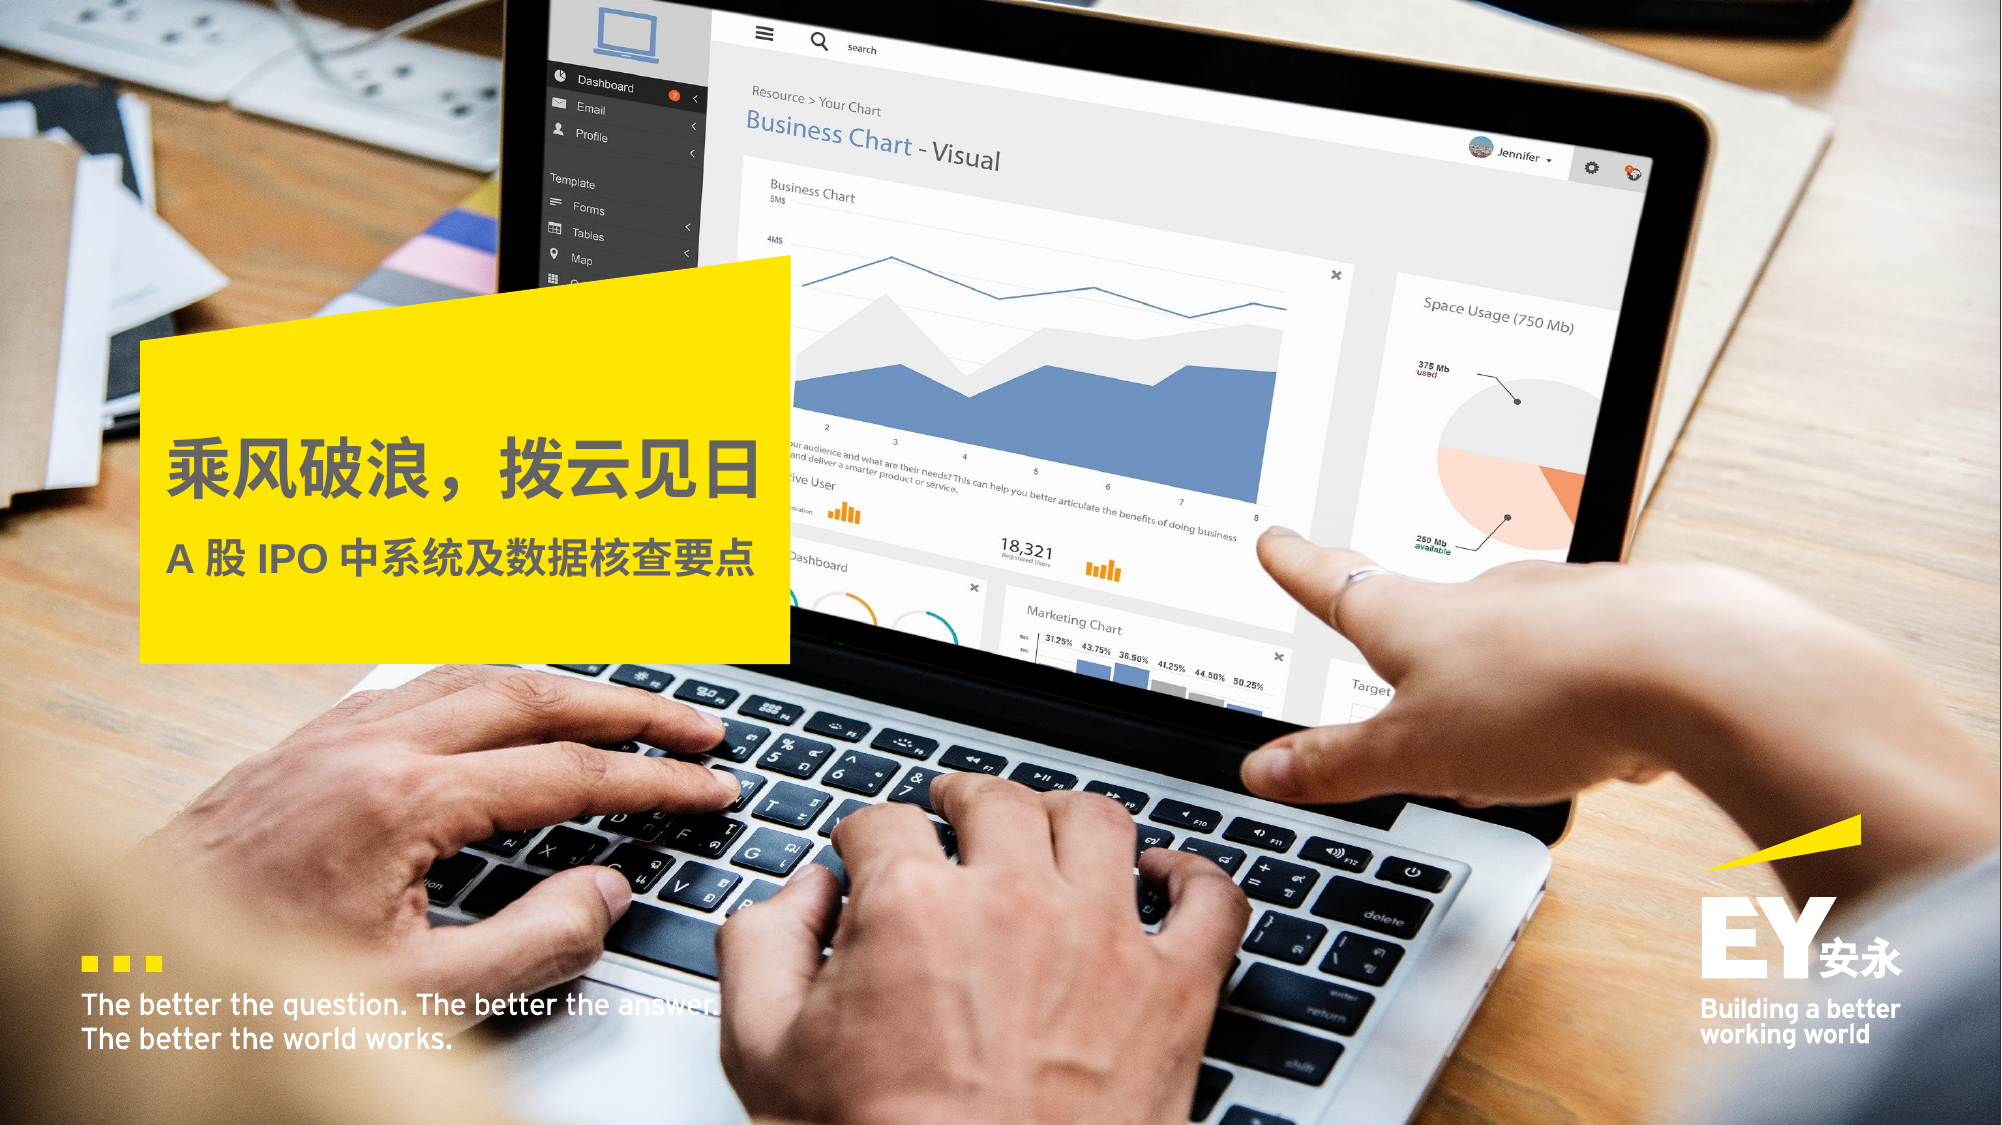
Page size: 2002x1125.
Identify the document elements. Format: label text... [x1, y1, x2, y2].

text_box 乘风破浪，拨云见日 A股IPO中系统及数据核查要点 [165, 381, 883, 545]
picture [0, 0, 2000, 1125]
